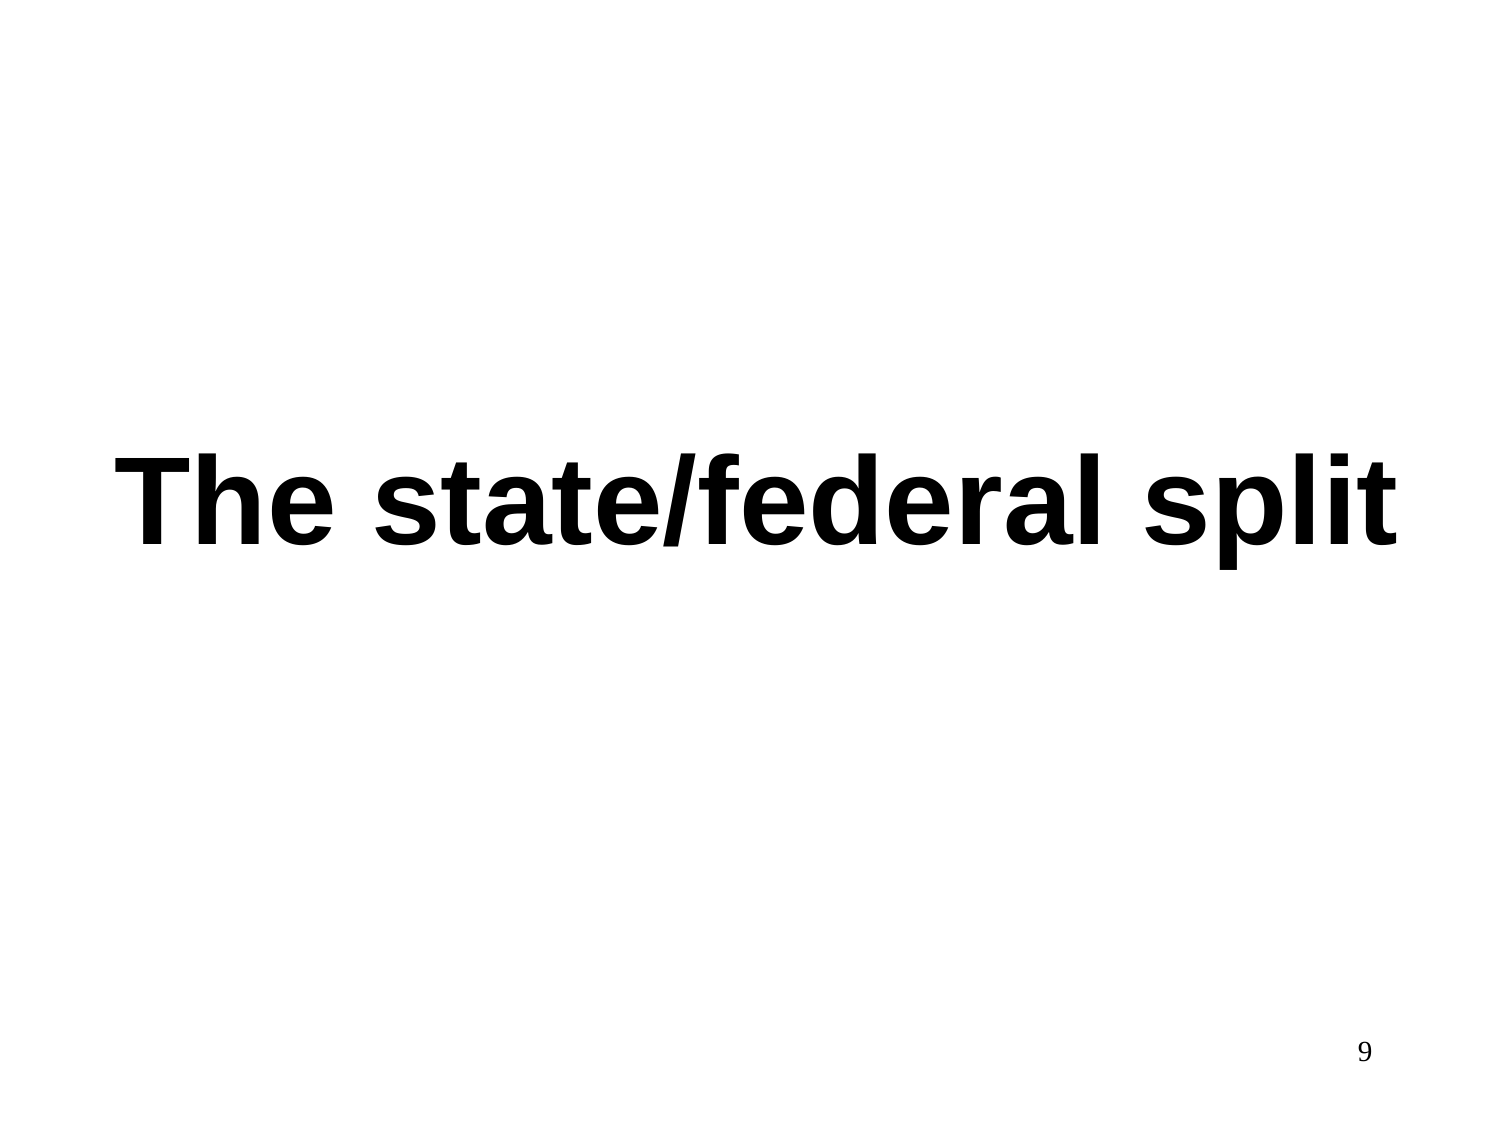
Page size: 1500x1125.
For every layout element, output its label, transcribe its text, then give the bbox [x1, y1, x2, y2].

text_box The state/federal split [99, 412, 1415, 578]
text_box 9 [1074, 1024, 1388, 1100]
